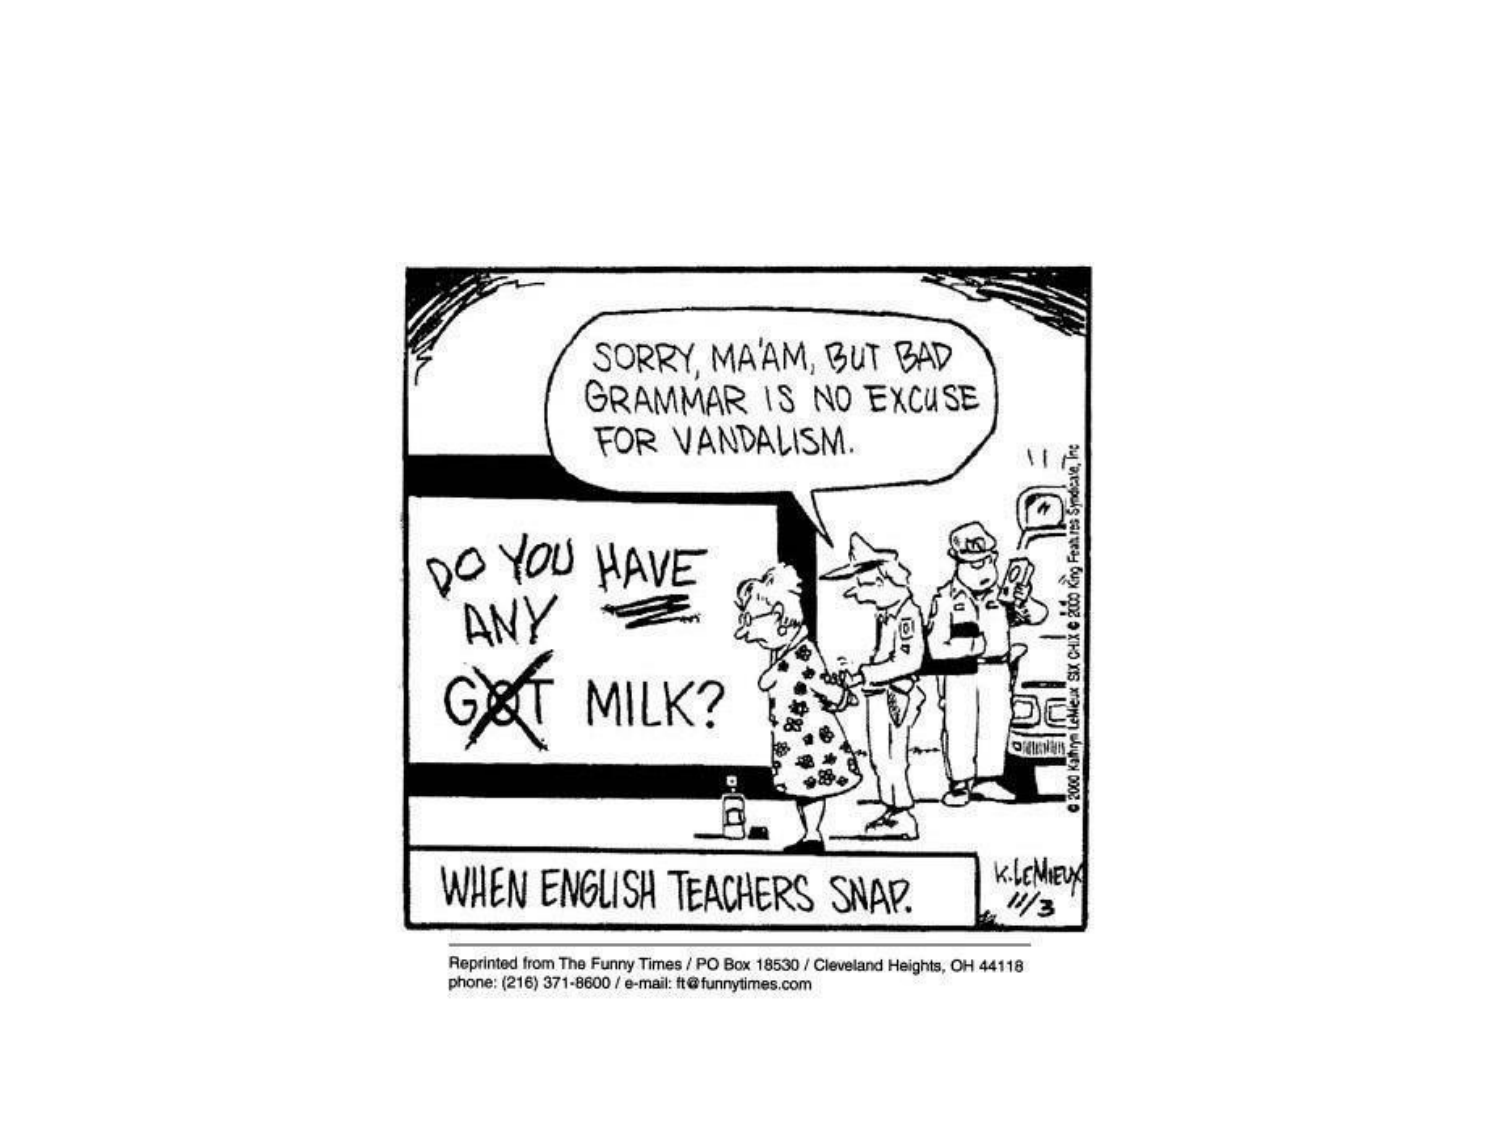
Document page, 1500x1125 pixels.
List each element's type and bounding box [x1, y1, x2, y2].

list [383, 262, 1117, 1006]
